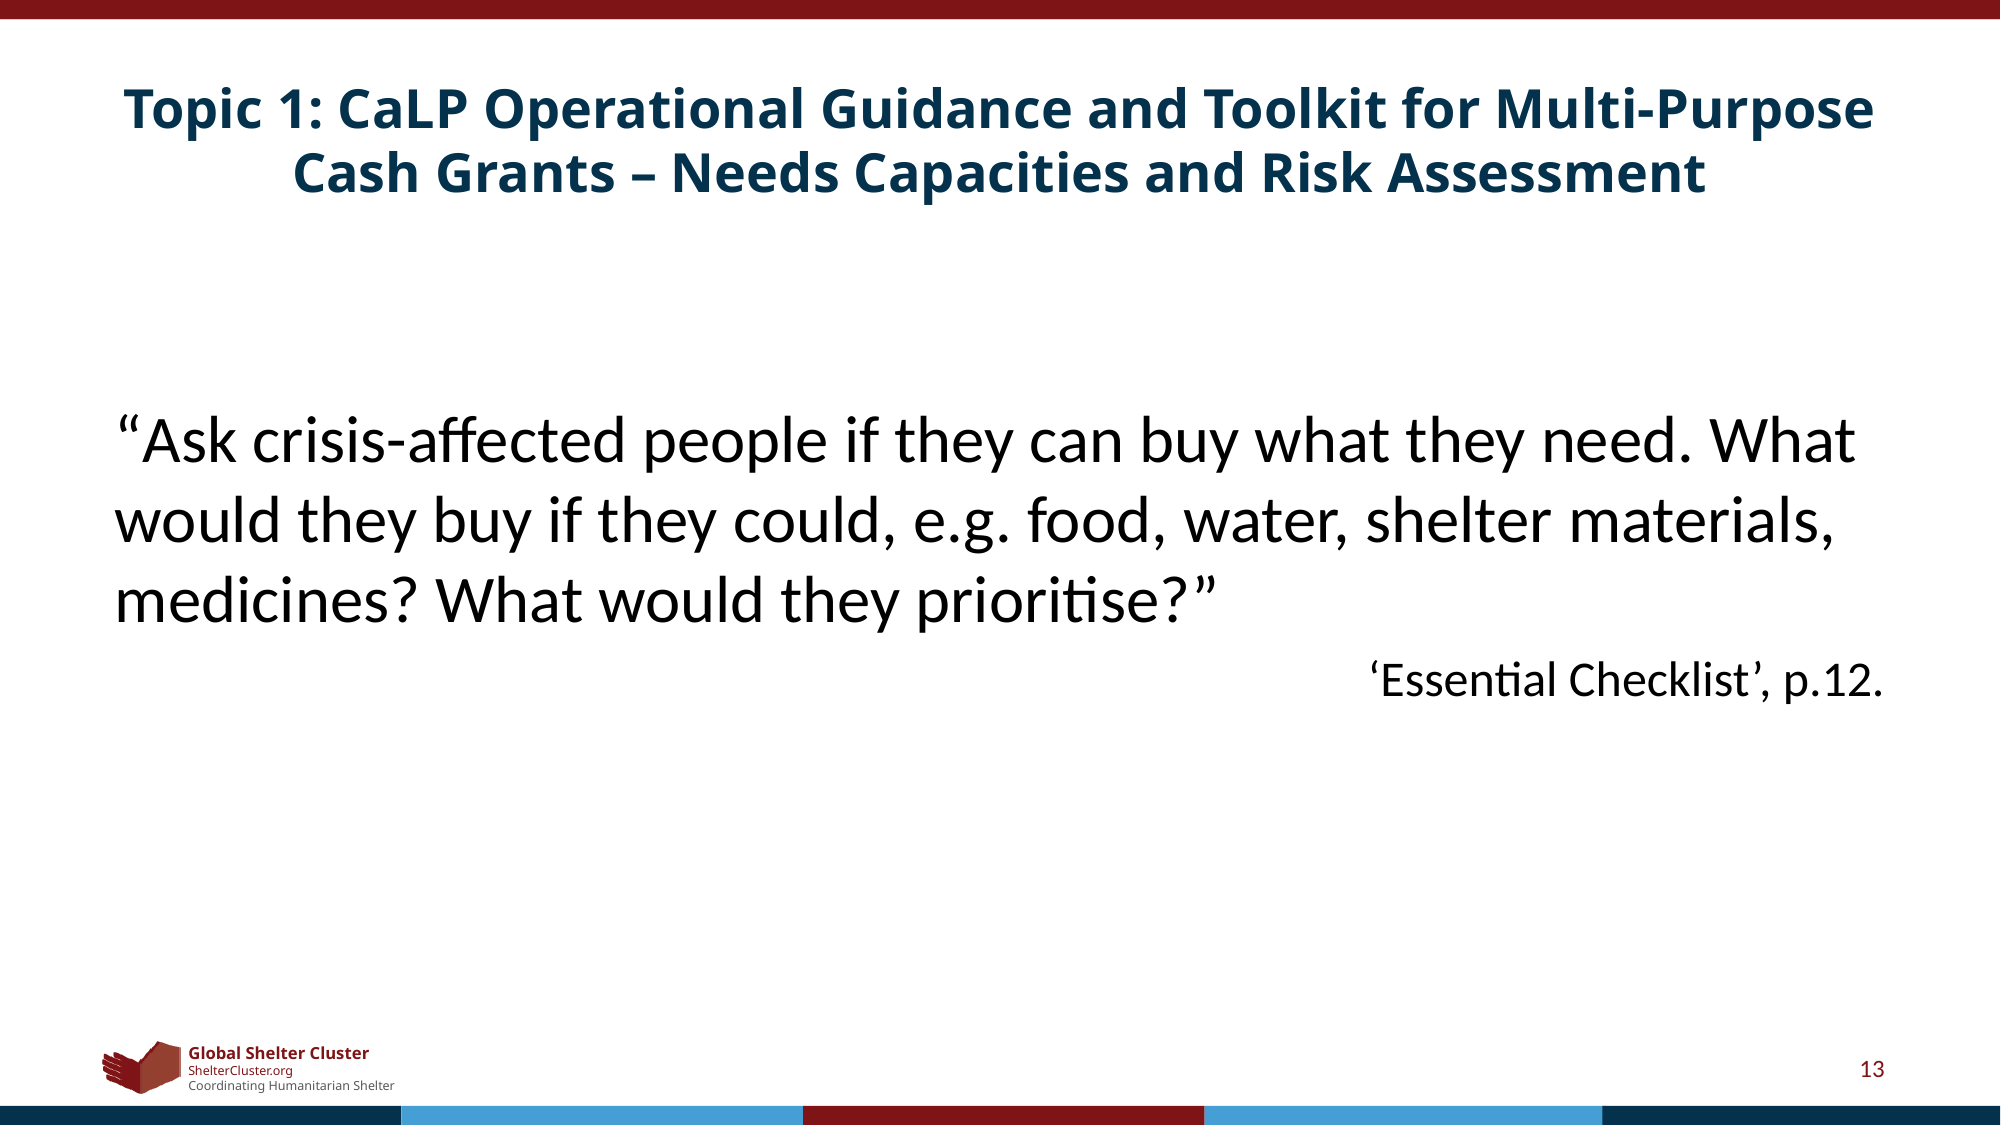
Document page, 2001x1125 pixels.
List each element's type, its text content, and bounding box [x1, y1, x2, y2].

list “Ask crisis-affected people if they can buy what they need. What would they buy if they could, e.g. food, water, shelter materials, medicines? What would they prioritise?” ‘Essential Checklist’, p.12. [99, 388, 1900, 923]
title Topic 1: CaLP Operational Guidance and Toolkit for Multi-Purpose Cash Grants – Needs Capacities and Risk Assessment [99, 45, 1900, 233]
slide_number 13 [1433, 1037, 1900, 1098]
picture [102, 1041, 181, 1094]
